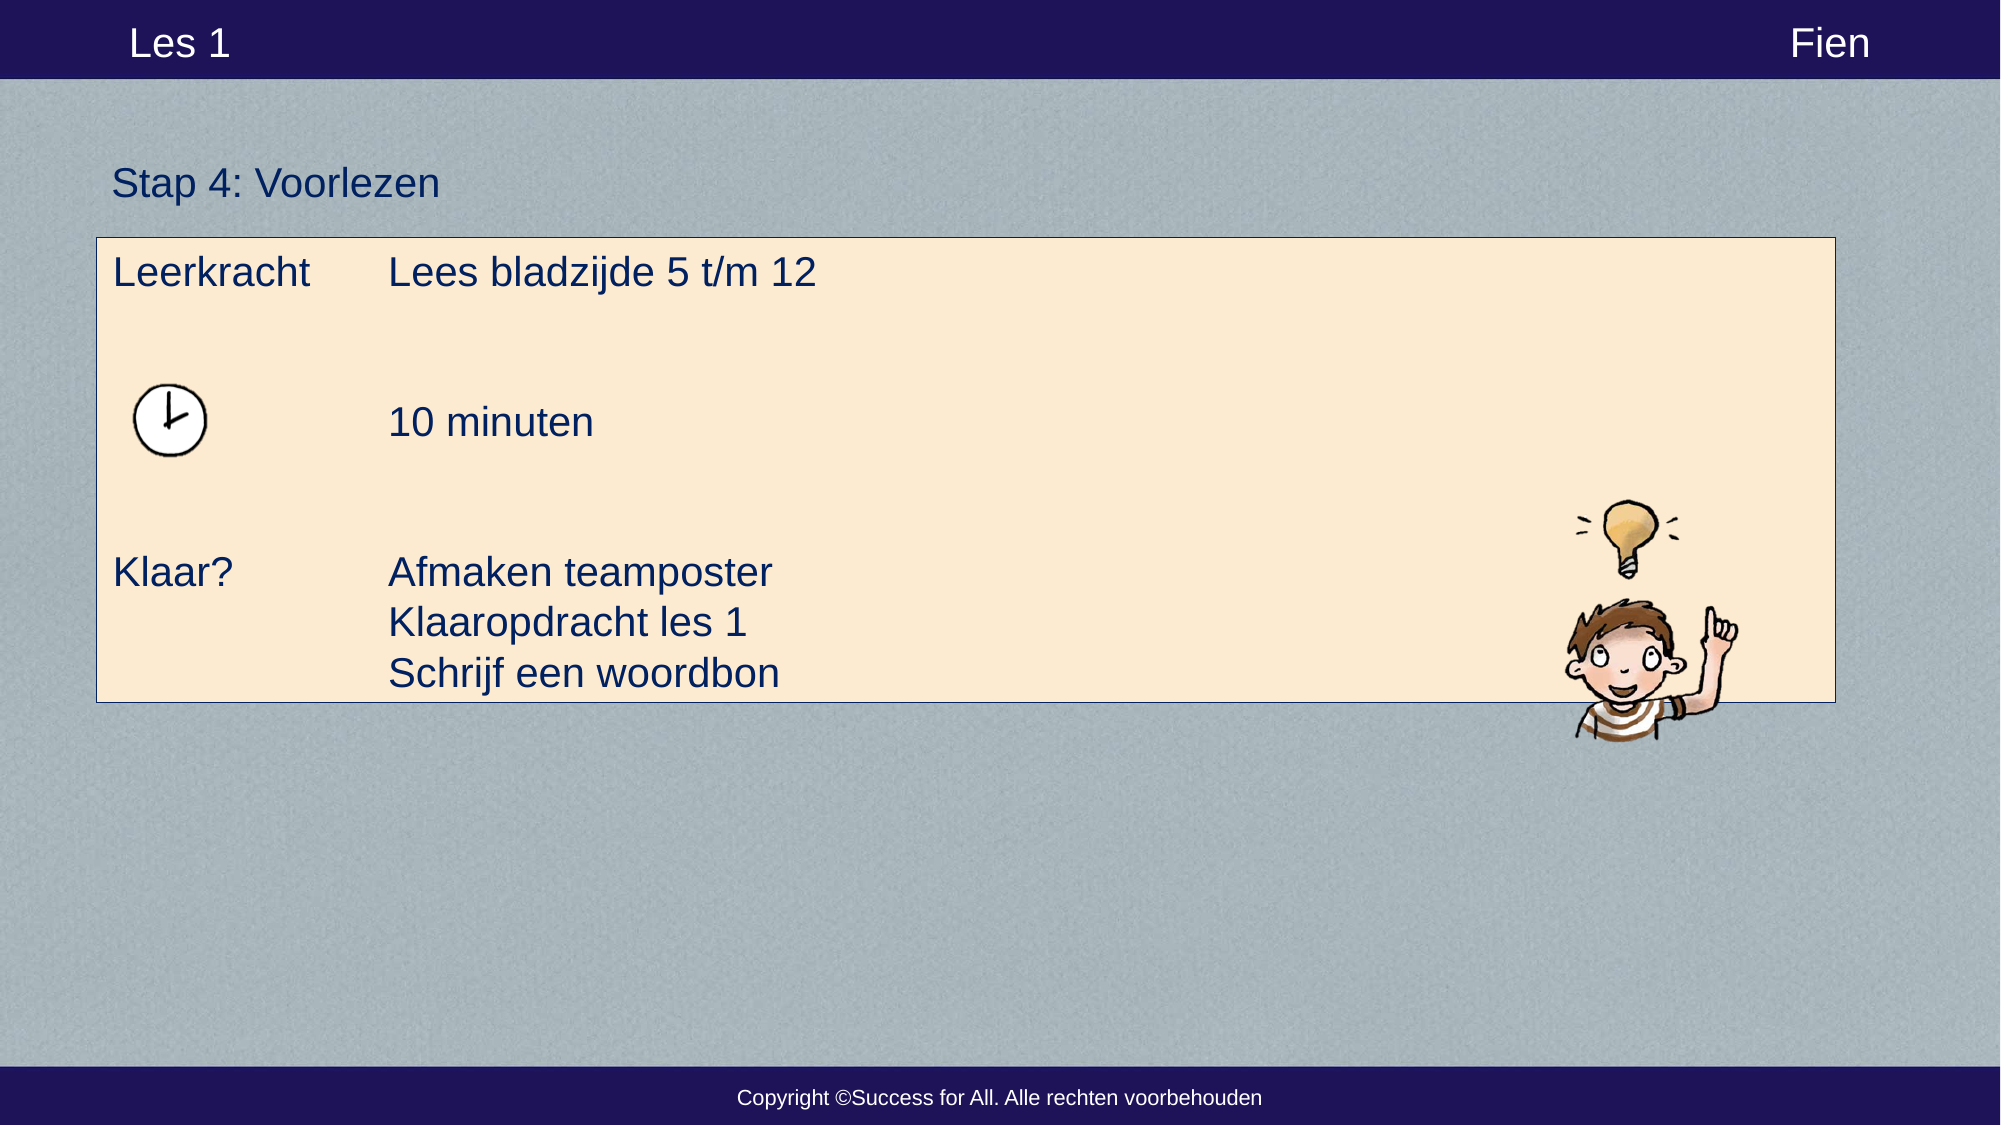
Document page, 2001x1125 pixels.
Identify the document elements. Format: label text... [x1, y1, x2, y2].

text_box Copyright ©Success for All. Alle rechten voorbehouden [0, 1076, 2000, 1125]
text_box Leerkracht Lees bladzijde 5 t/m 12 10 minuten Klaar? Afmaken teamposter Klaaropdracht les 1 Schrijf een woordbon [96, 237, 1836, 703]
text_box Stap 4: Voorlezen [96, 148, 889, 214]
text_box Les 1 [114, 8, 354, 73]
picture [0, 0, 2001, 1125]
text_box Fien [999, 8, 1886, 73]
